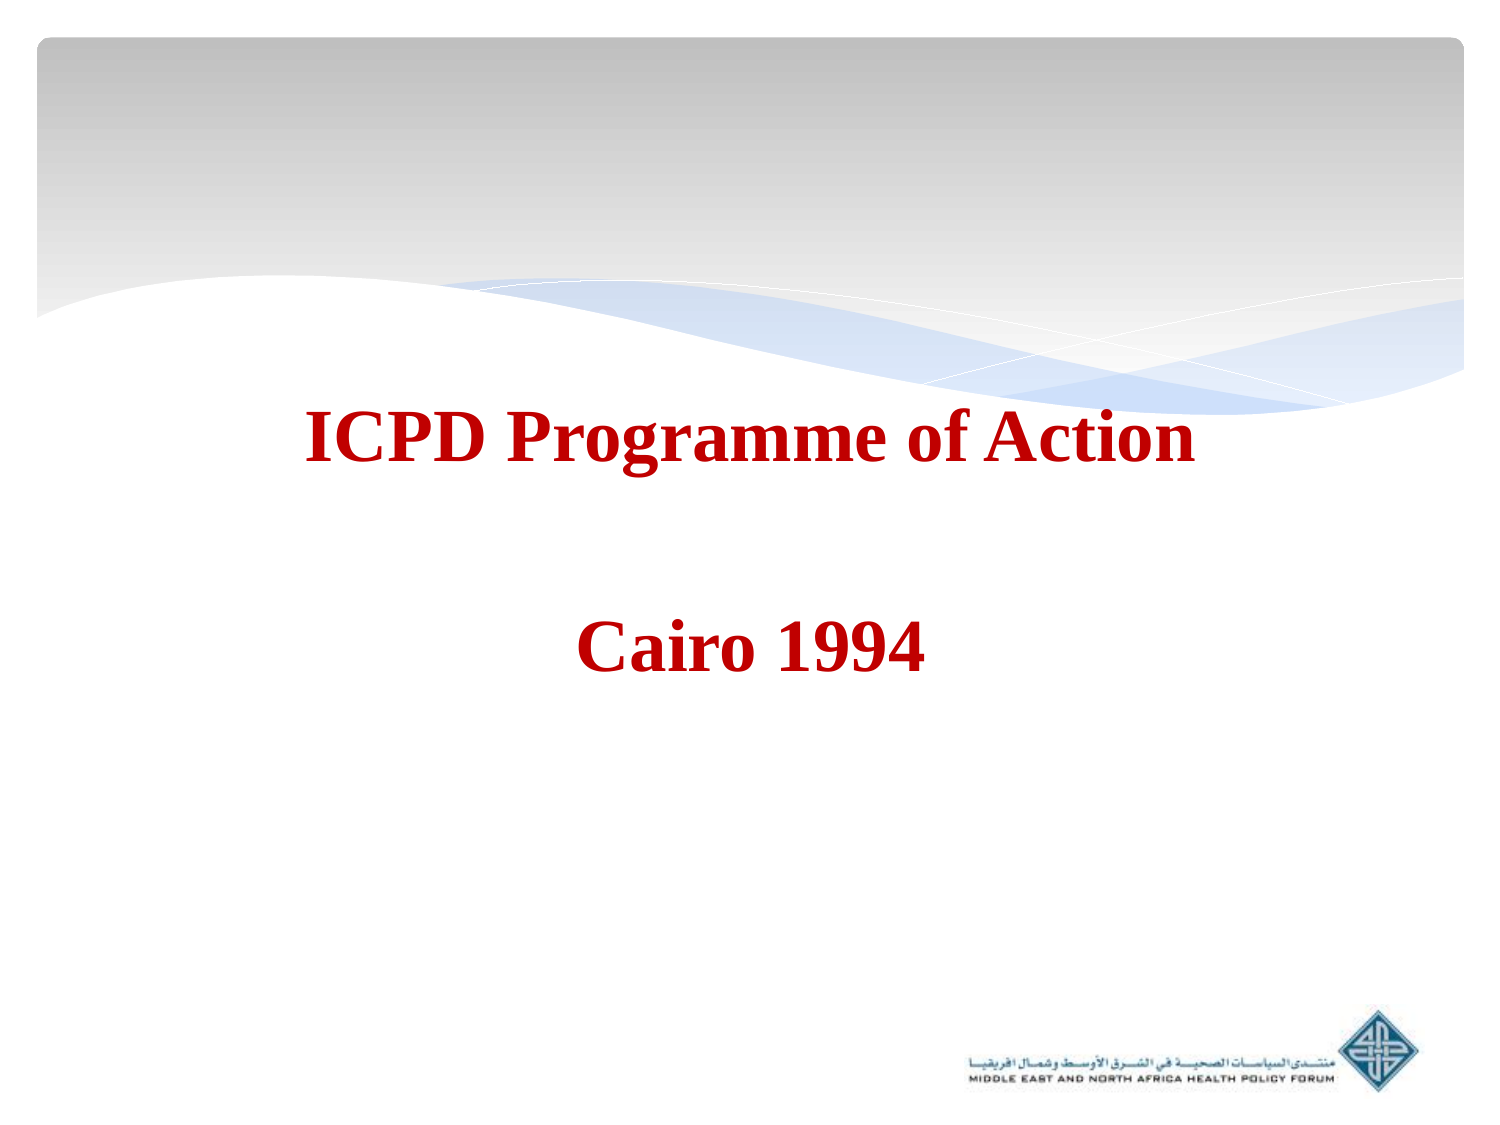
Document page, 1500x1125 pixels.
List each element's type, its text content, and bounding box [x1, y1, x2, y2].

list ICPD Programme of Action Cairo 1994 [143, 263, 1359, 866]
picture [964, 1004, 1425, 1099]
